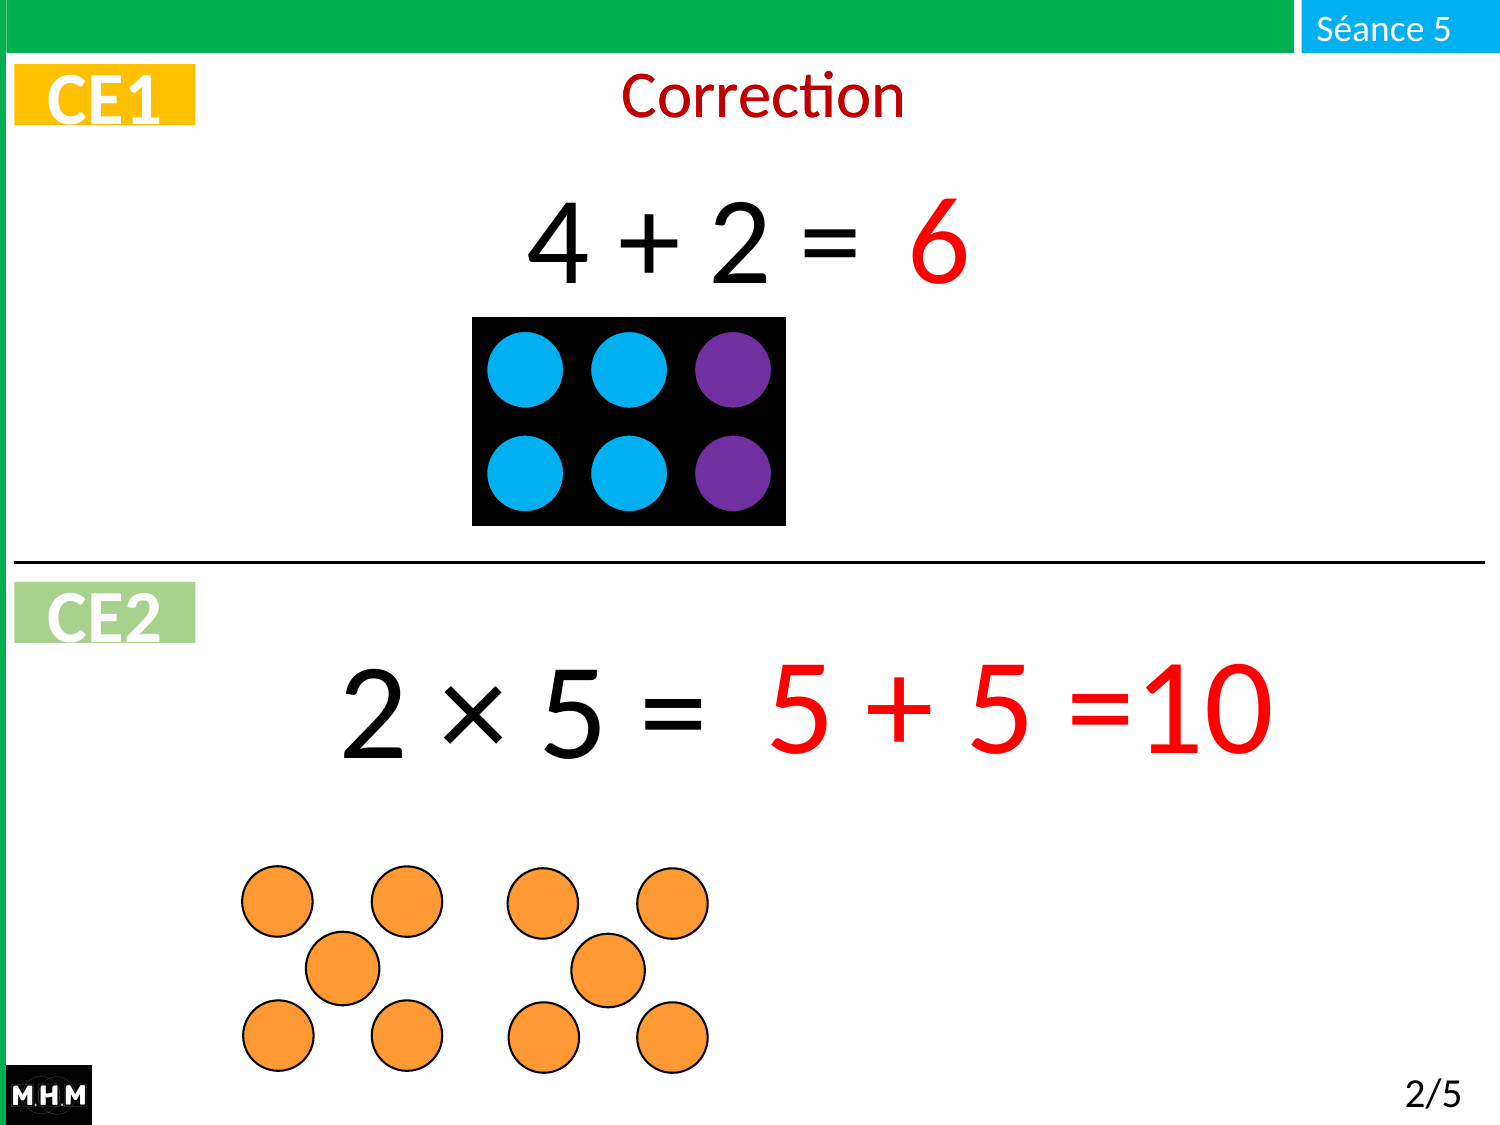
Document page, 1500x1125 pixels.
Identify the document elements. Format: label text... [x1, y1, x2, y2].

text_box 2/5 [1389, 1064, 1500, 1125]
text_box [242, 866, 443, 1071]
text_box 2 × 5 = … [182, 600, 1033, 796]
text_box 5 + 5 =10 [722, 608, 1317, 789]
text_box Correction [606, 43, 1390, 138]
text_box CE1 [13, 63, 196, 126]
text_box 4 + 2 = … [340, 151, 892, 317]
text_box CE2 [13, 581, 196, 644]
text_box 6 [892, 151, 1500, 317]
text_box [507, 868, 708, 1073]
picture [6, 1065, 92, 1125]
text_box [473, 317, 785, 526]
